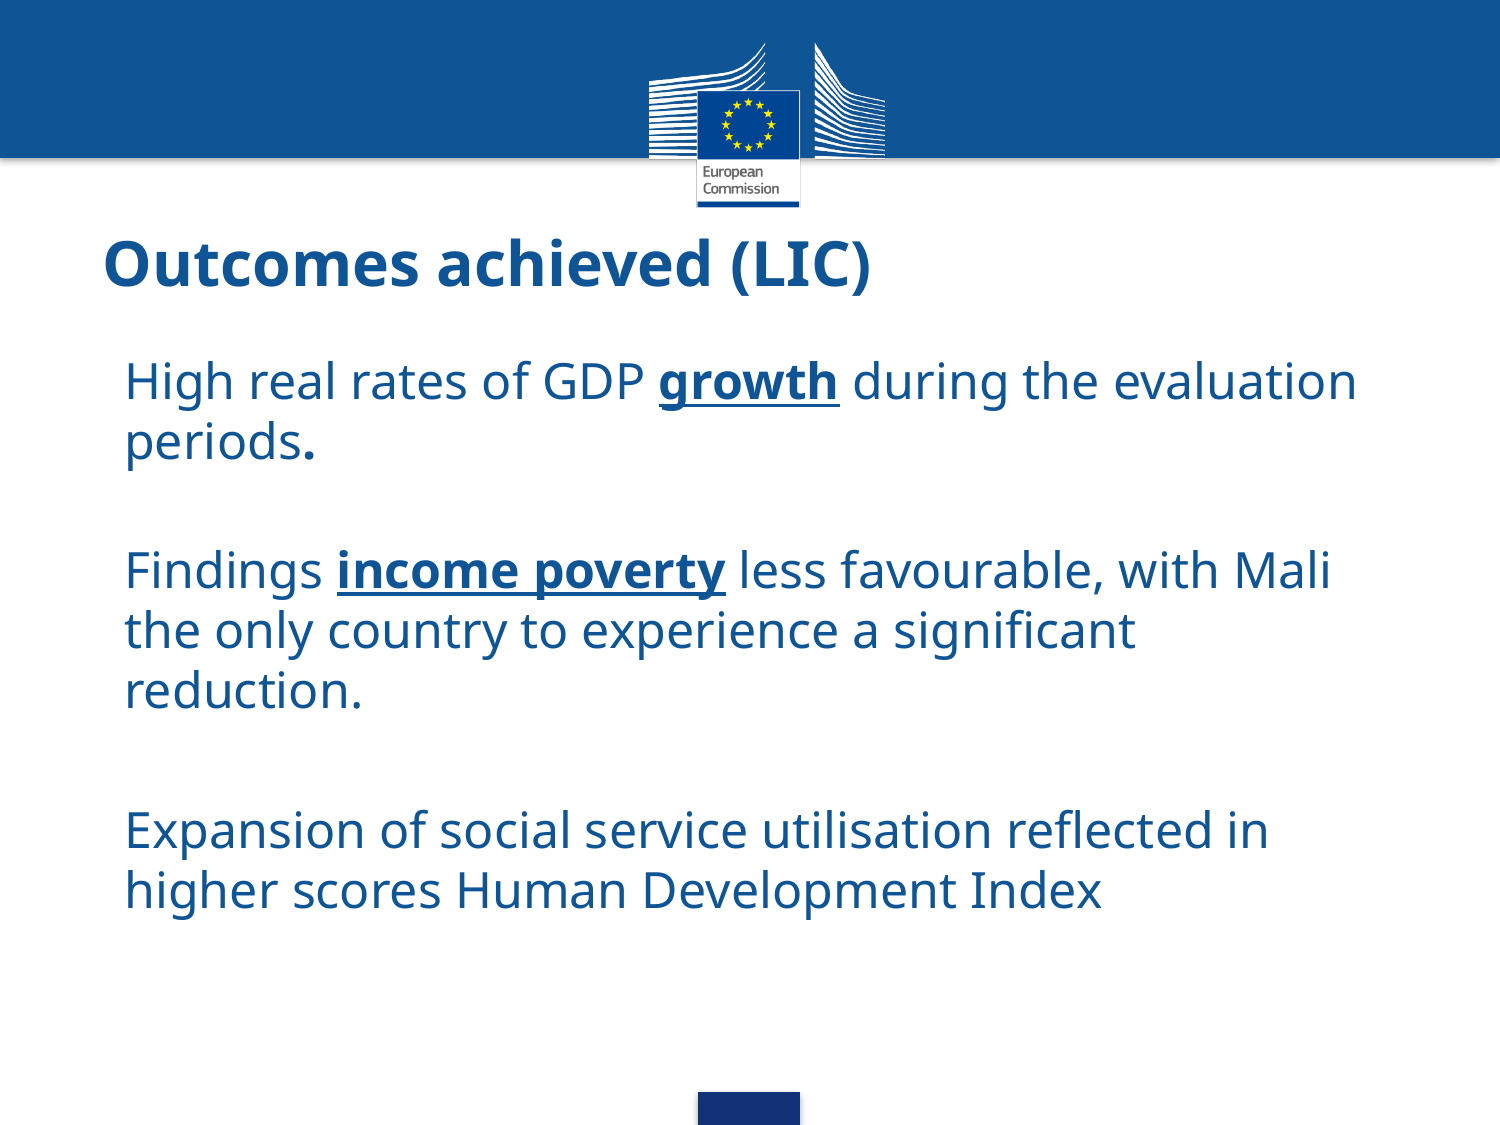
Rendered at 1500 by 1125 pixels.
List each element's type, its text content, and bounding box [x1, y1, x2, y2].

title Outcomes achieved (LIC) [87, 184, 1438, 339]
list High real rates of GDP growth during the evaluation periods. Findings income poverty less favourable, with Mali the only country to experience a significant reduction. Expansion of social service utilisation reflected in higher scores Human Development Index [53, 342, 1404, 461]
picture [649, 42, 885, 184]
